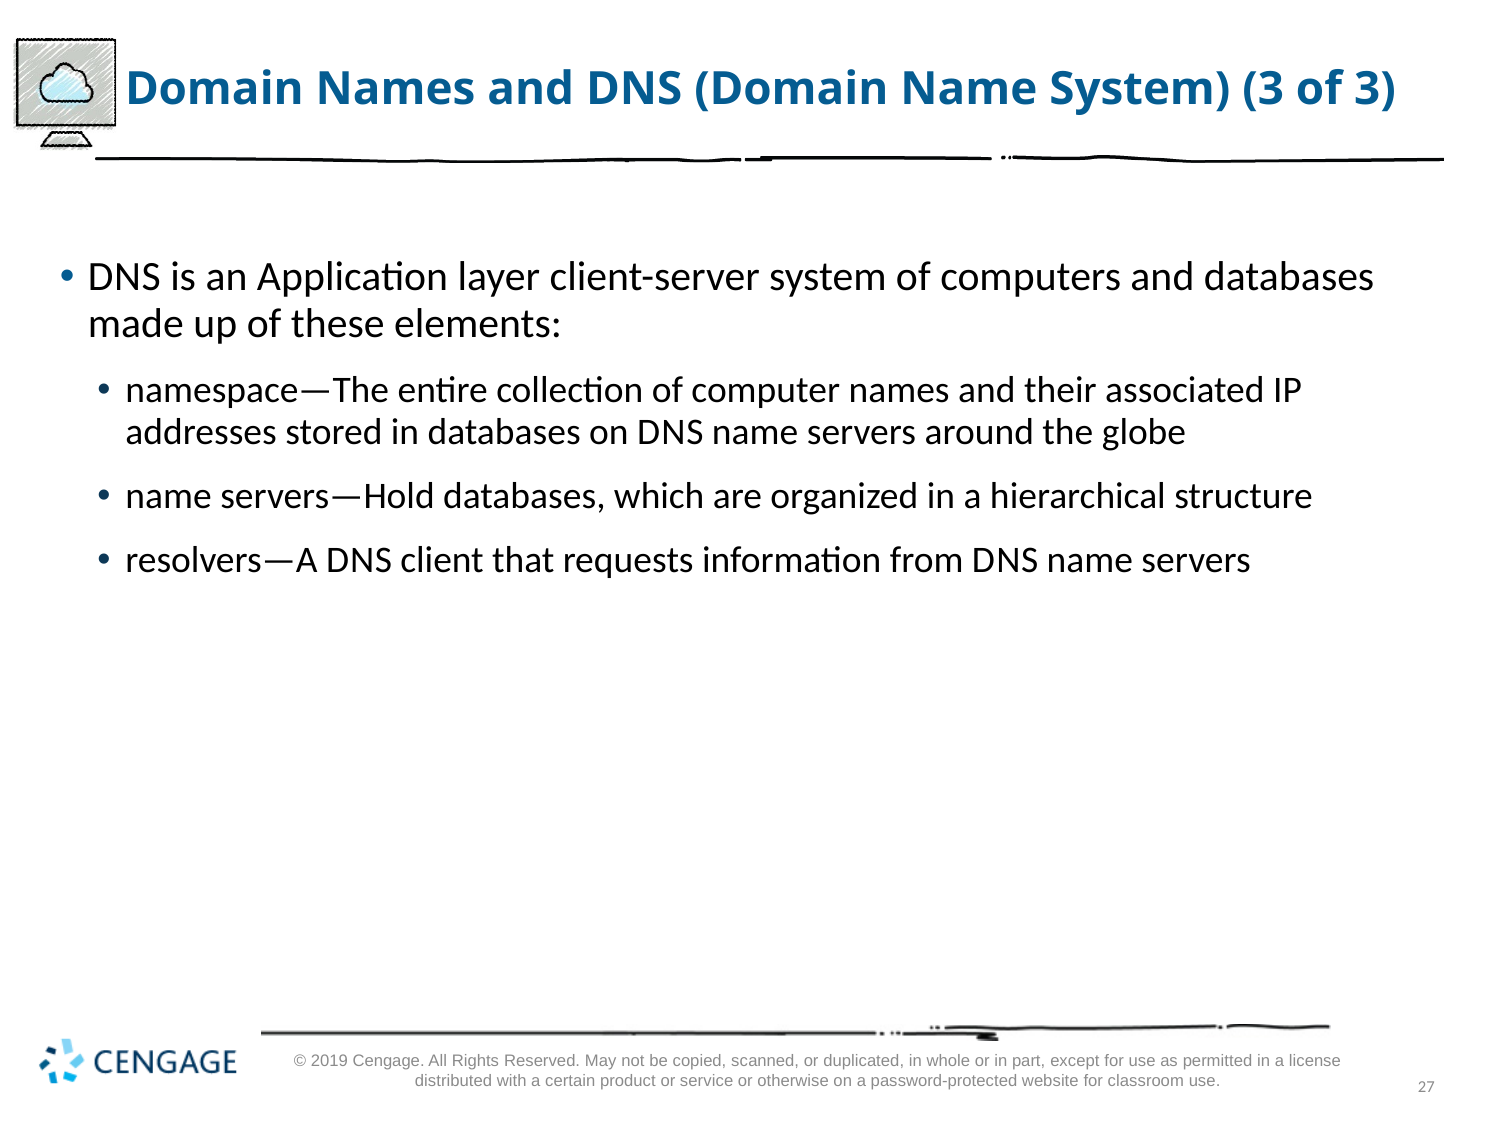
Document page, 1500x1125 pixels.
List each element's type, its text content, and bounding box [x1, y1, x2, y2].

title Domain Names and DNS (Domain Name System) (3 of 3) [125, 66, 1442, 116]
list D N S is an Application layer client-server system of computers and databases made up of these elements: namespace—The entire collection of computer names and their associated IP addresses stored in databases on D N S name servers around the globe name servers—Hold databases, which are organized in a hierarchical structure resolvers—A D N S client that requests information from D N S name servers [59, 252, 1441, 585]
picture [261, 1024, 1331, 1041]
picture [13, 36, 117, 151]
picture [19, 1025, 249, 1096]
footer © 2019 Cengage. All Rights Reserved. May not be copied, scanned, or duplicated, in whole or in part, except for use as permitted in a license distributed with a certain product or service or otherwise on a password-protected website for classroom use. [262, 1050, 1375, 1091]
picture [95, 155, 1444, 163]
